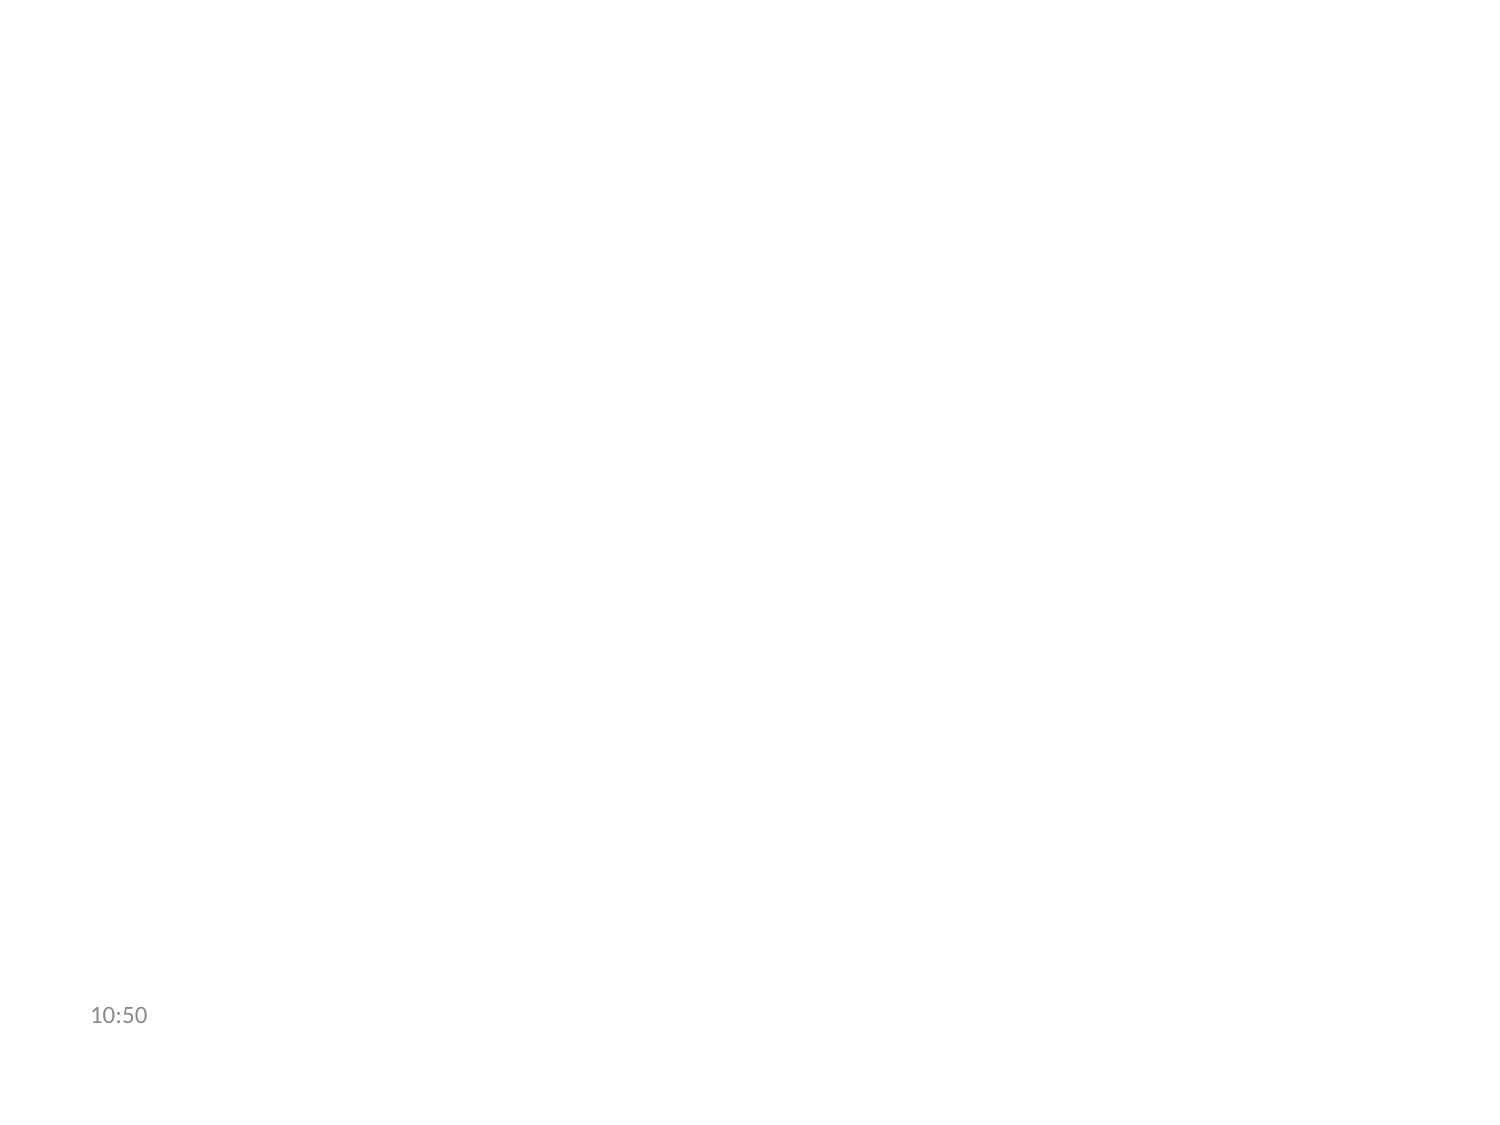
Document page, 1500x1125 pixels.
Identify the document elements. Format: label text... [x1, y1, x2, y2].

text_box 15:35 [75, 983, 425, 1044]
